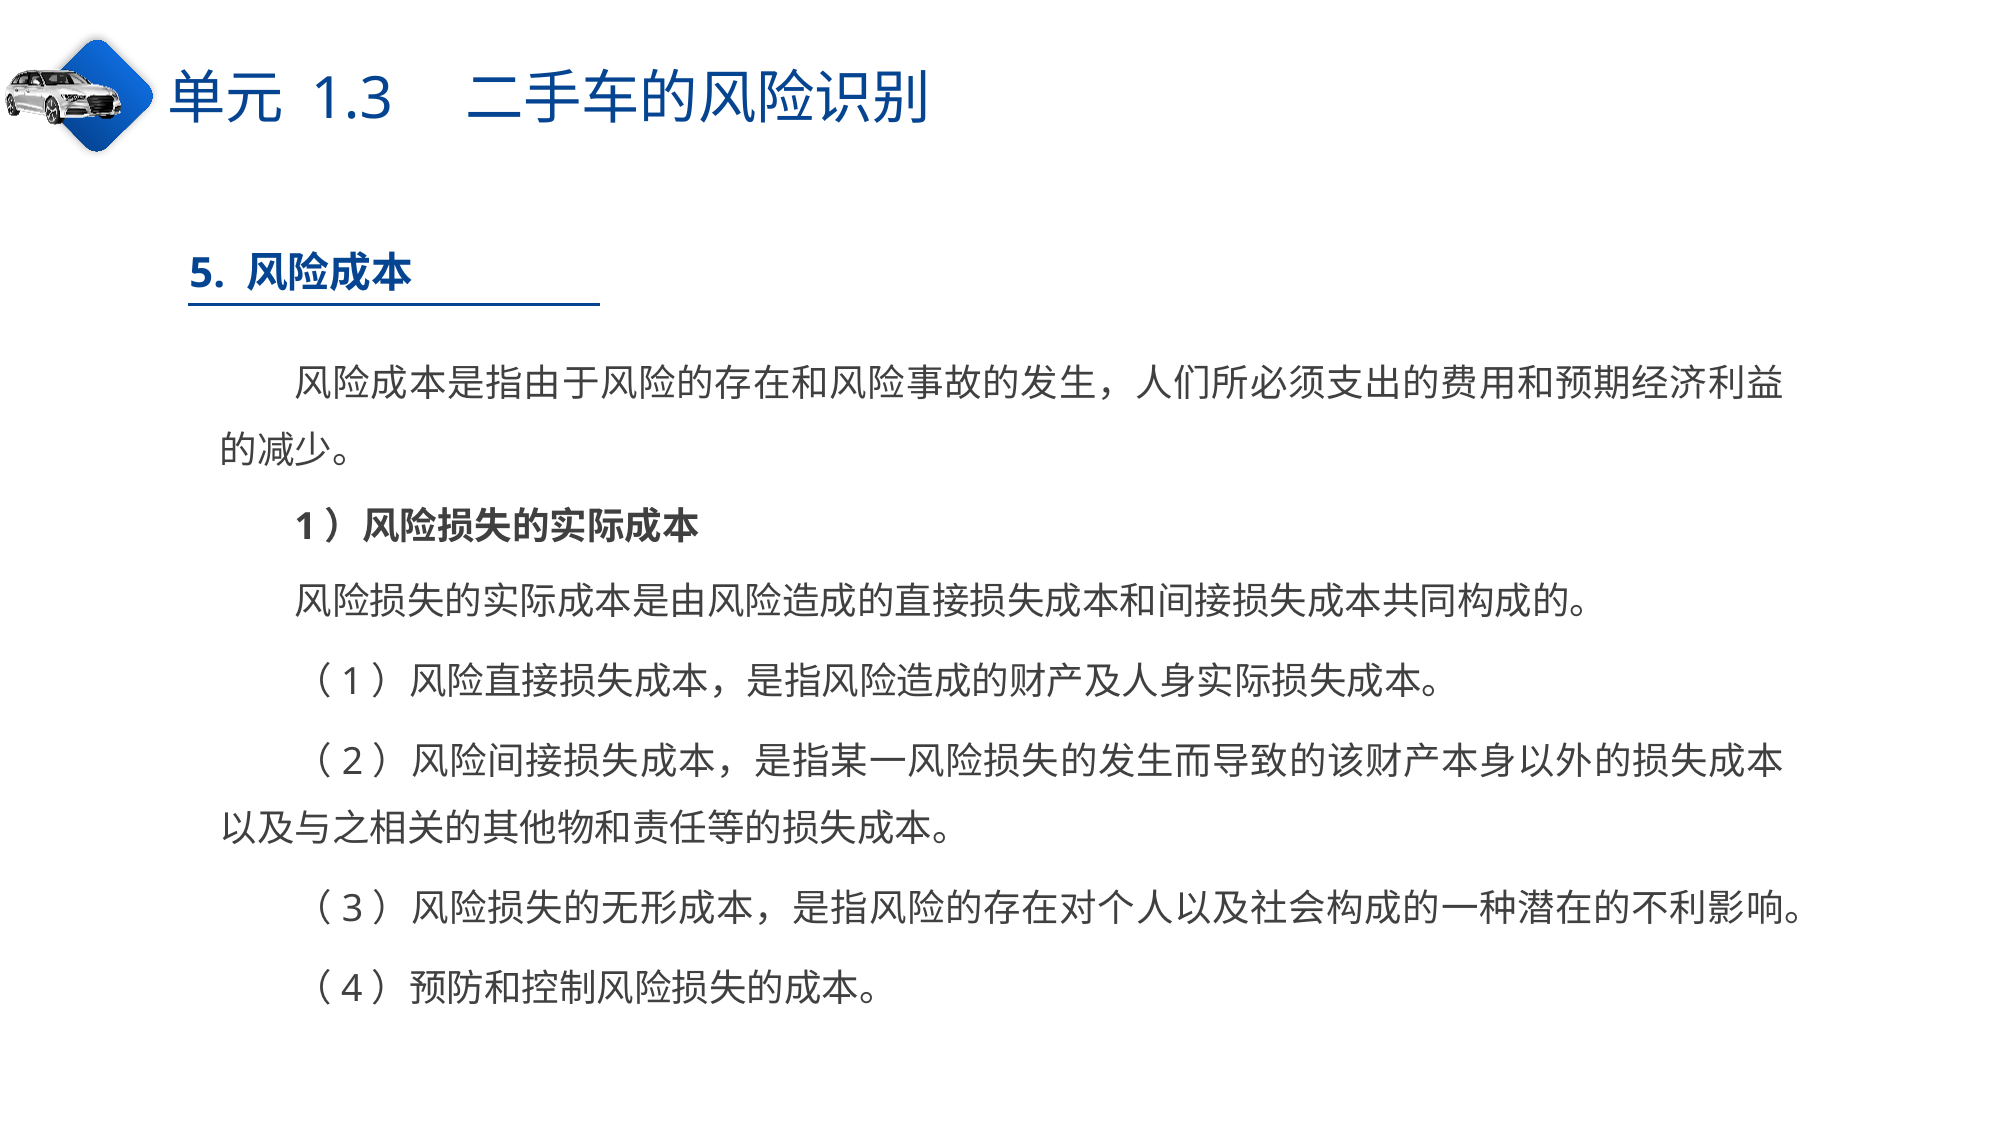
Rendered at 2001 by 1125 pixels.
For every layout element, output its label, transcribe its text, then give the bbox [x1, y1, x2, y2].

text_box 单元 1.3 二手车的风险识别 [152, 52, 946, 138]
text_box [174, 238, 1330, 305]
picture [0, 31, 125, 157]
text_box 风险损失的实际成本是由风险造成的直接损失成本和间接损失成本共同构成的。 （1）风险直接损失成本，是指风险造成的财产及人身实际损失成本。 （2）风险间接损失成本，是指某一风险损失的发生而导致的该财产本身以外的损失成本以及与之相关的其他物和责任等的损失成本。 （3）风险损失的无形成本，是指风险的存在对个人以及社会构成的一种潜在的不利影响。 （4）预防和控制风险损失的成本。 [204, 546, 1800, 1017]
text_box 1）风险损失的实际成本 [204, 471, 1000, 555]
text_box 风险成本是指由于风险的存在和风险事故的发生，人们所必须支出的费用和预期经济利益的减少。 [204, 328, 1800, 479]
